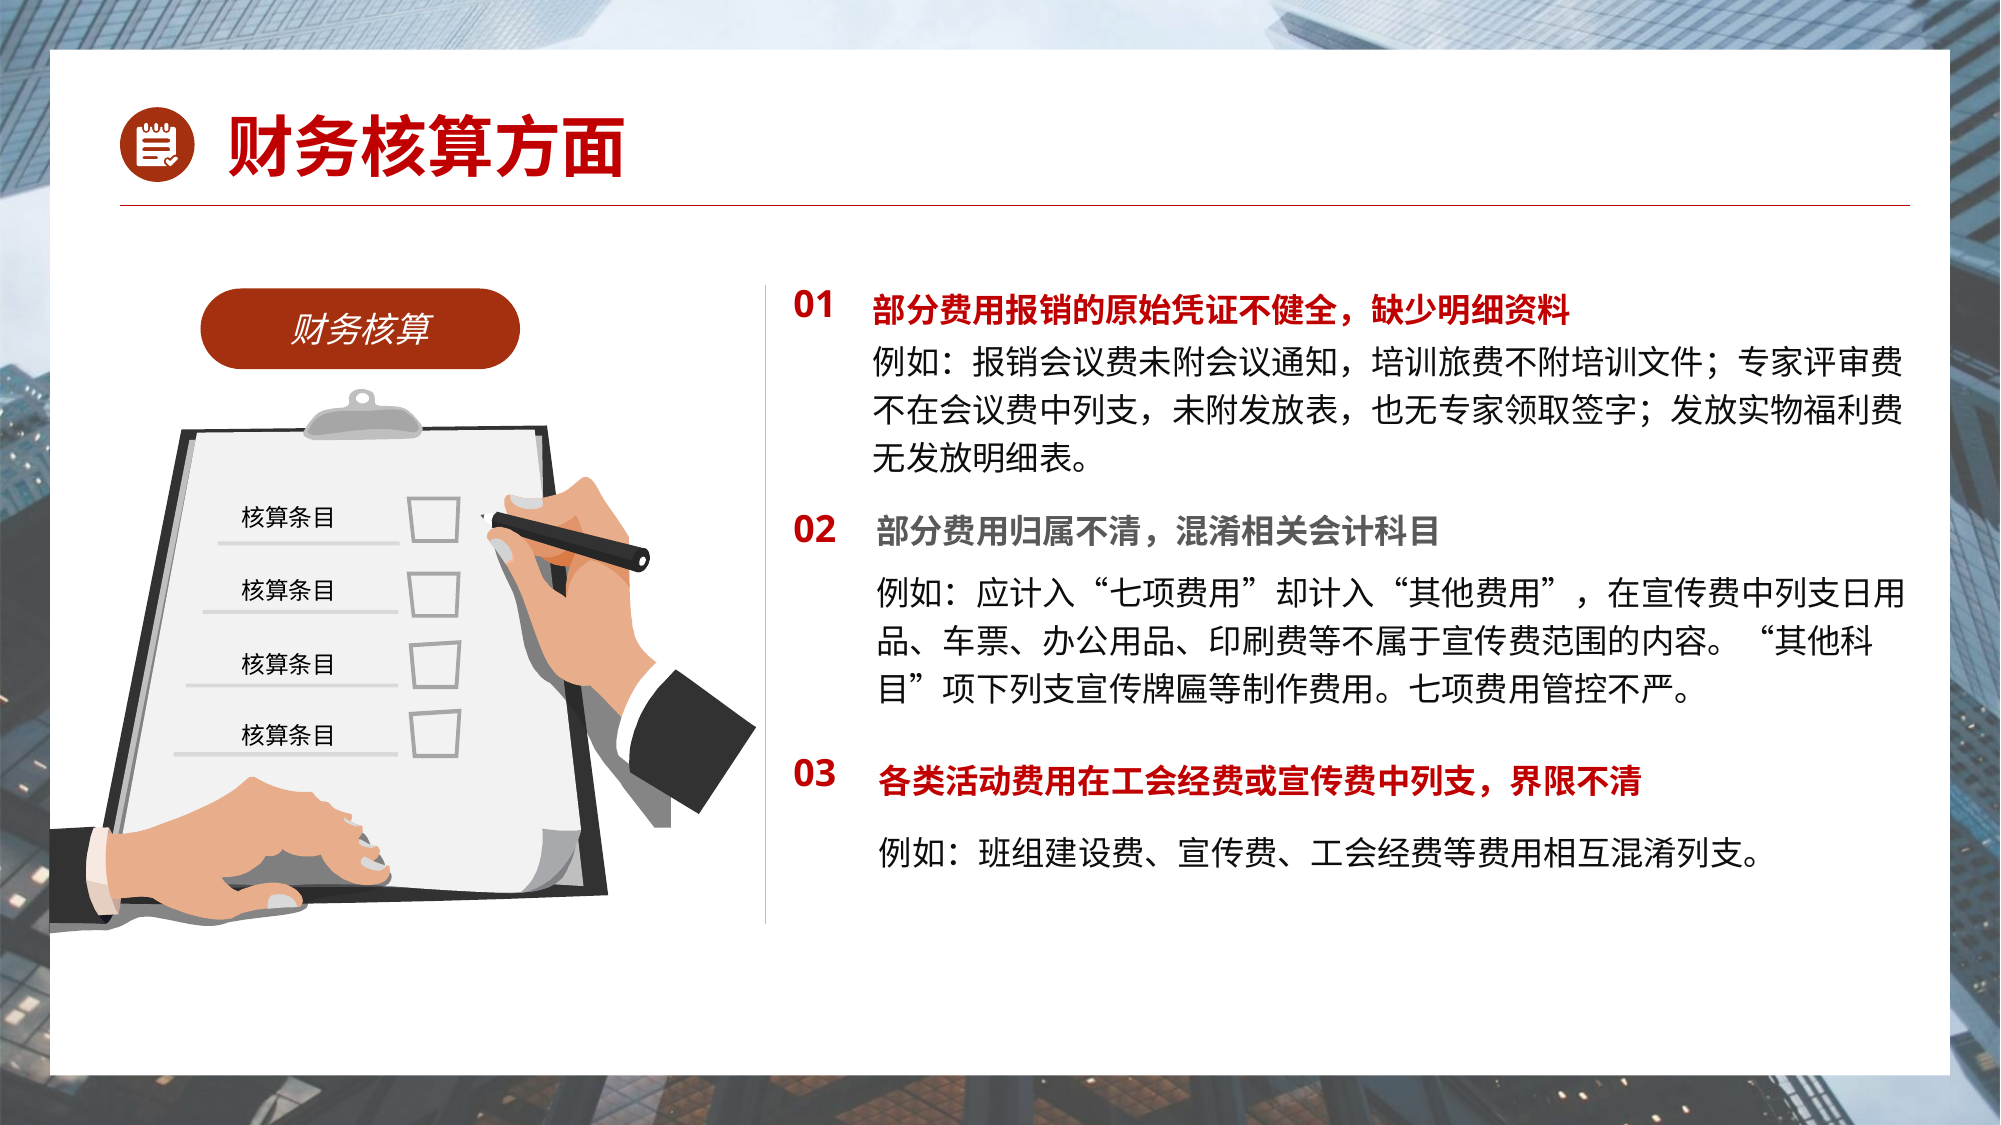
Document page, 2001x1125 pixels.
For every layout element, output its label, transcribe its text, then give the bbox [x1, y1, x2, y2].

text_box 02 [778, 497, 858, 558]
text_box 例如：班组建设费、宣传费、工会经费等费用相互混淆列支。 [863, 817, 1935, 880]
text_box 03 [778, 741, 858, 802]
text_box 部分费用归属不清，混淆相关会计科目 [861, 494, 1933, 557]
text_box 01 [778, 272, 858, 333]
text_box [119, 107, 195, 182]
text_box 例如：应计入“七项费用”却计入“其他费用”，在宣传费中列支日用品、车票、办公用品、印刷费等不属于宣传费范围的内容。“其他科目”项下列支宣传牌匾等制作费用。七项费用管控不严。 [861, 557, 1933, 716]
text_box 财务核算 [199, 287, 522, 371]
text_box 例如：报销会议费未附会议通知，培训旅费不附培训文件；专家评审费不在会议费中列支，未附发放表，也无专家领取签字；发放实物福利费无发放明细表。 [0, 0, 2000, 1125]
text_box 部分费用报销的原始凭证不健全，缺少明细资料 [858, 273, 1929, 326]
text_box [49, 389, 757, 953]
text_box 各类活动费用在工会经费或宣传费中列支，界限不清 [863, 744, 1935, 807]
text_box 财务核算方面 [212, 96, 643, 192]
